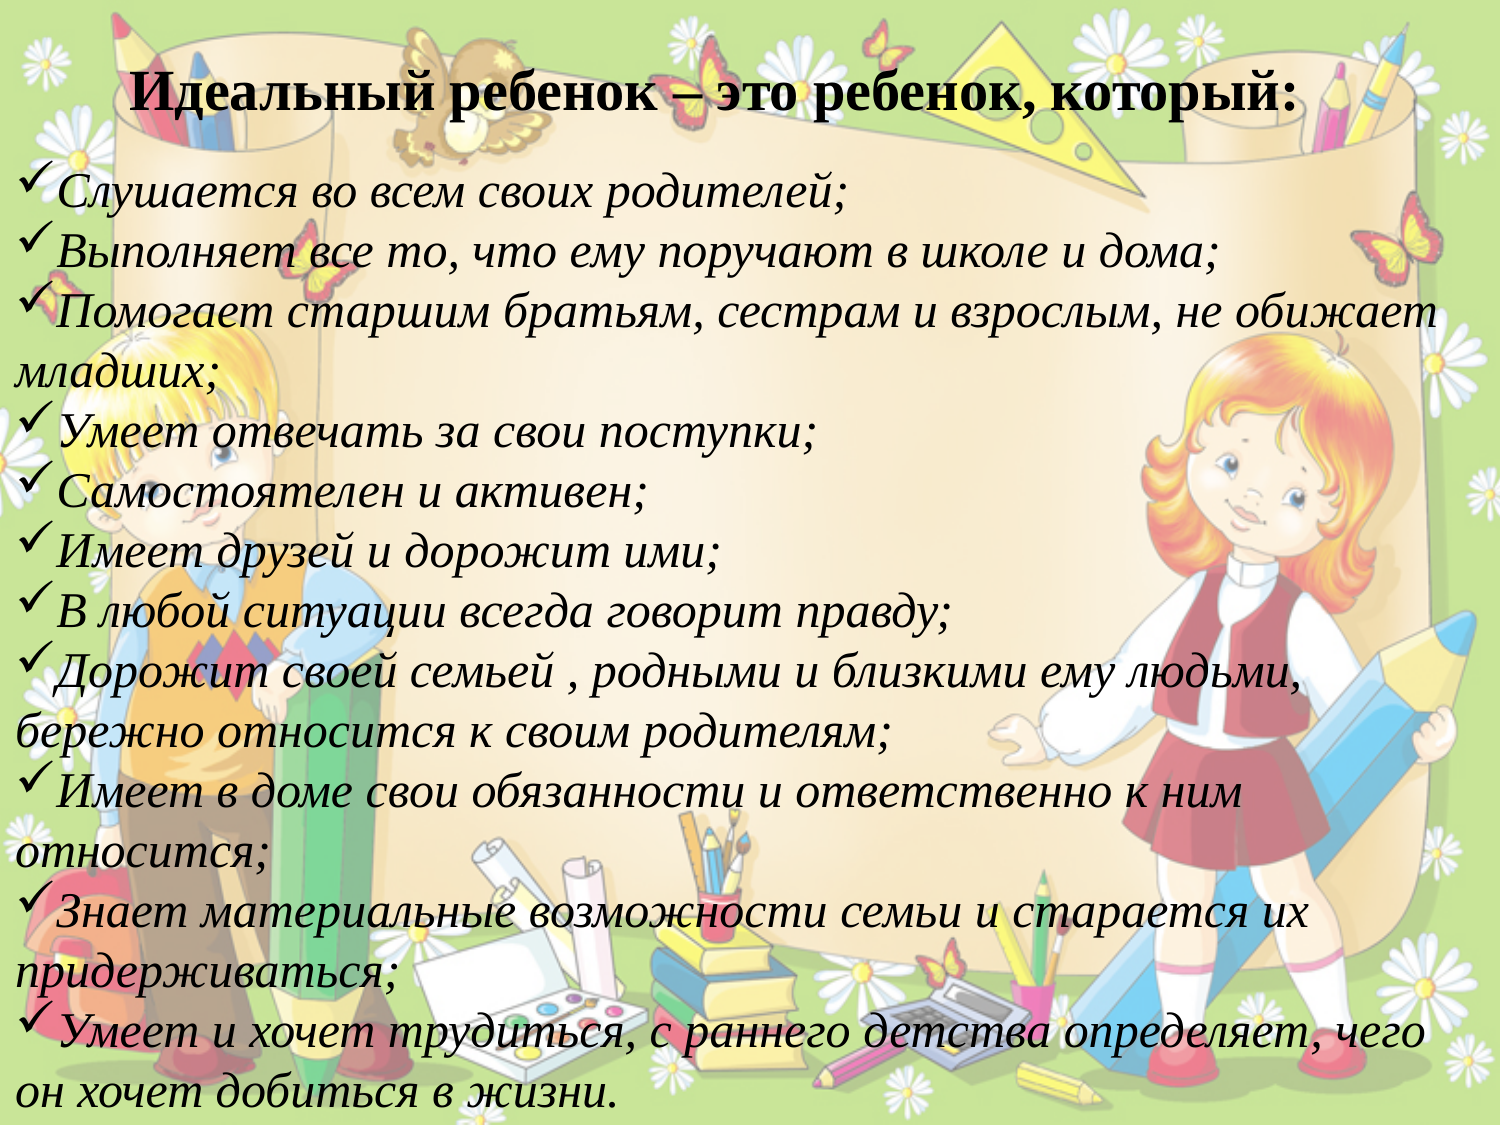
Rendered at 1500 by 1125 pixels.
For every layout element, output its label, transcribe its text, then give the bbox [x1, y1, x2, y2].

text_box Идеальный ребенок – это ребенок, который: [0, 0, 1430, 130]
text_box Слушается во всем своих родителей; Выполняет все то, что ему поручают в школе и дома; Помогает старшим братьям, сестрам и взрослым, не обижает младших; Умеет отвечать за свои поступки; Самостоятелен и активен; Имеет друзей и дорожит ими; В любой ситуации всегда говорит правду; Дорожит своей семьей , родными и близкими ему людьми, бережно относится к своим родителям; Имеет в доме свои обязанности и ответственно к ним относится; Знает материальные возможности семьи и старается их придерживаться; Умеет и хочет трудиться, с раннего детства определяет, чего он хочет добиться в жизни. [0, 5, 1465, 1125]
